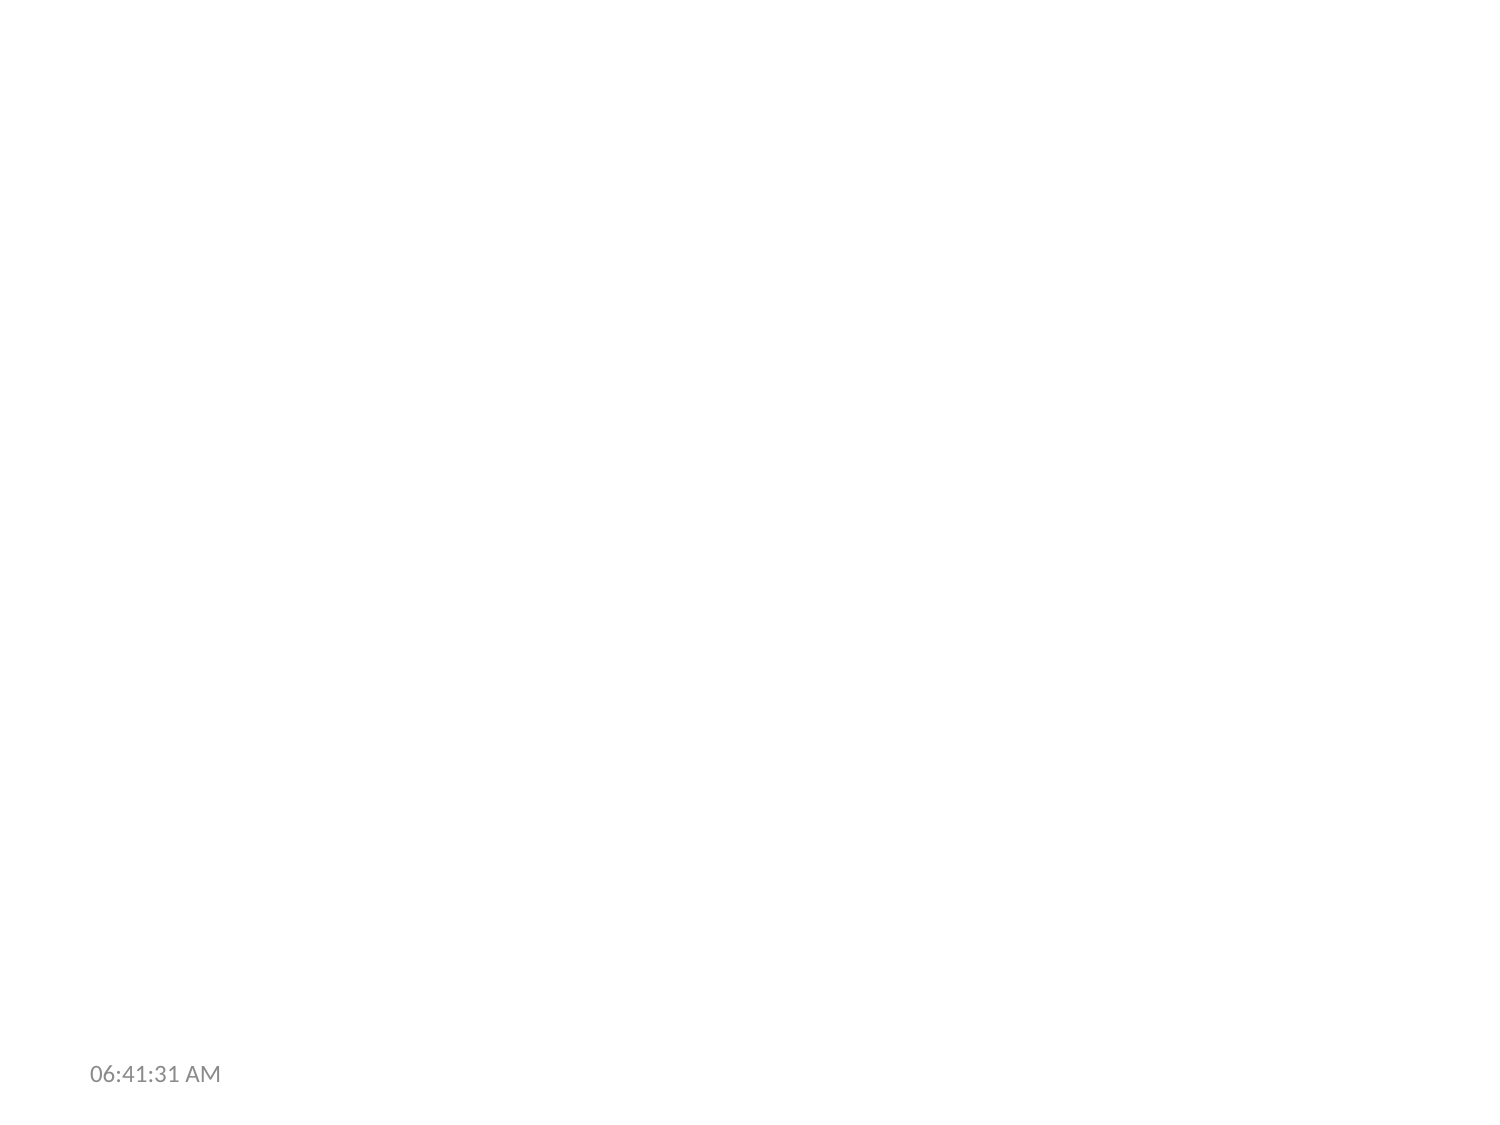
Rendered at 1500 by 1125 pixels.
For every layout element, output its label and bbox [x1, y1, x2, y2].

slide_number [75, 1042, 425, 1103]
